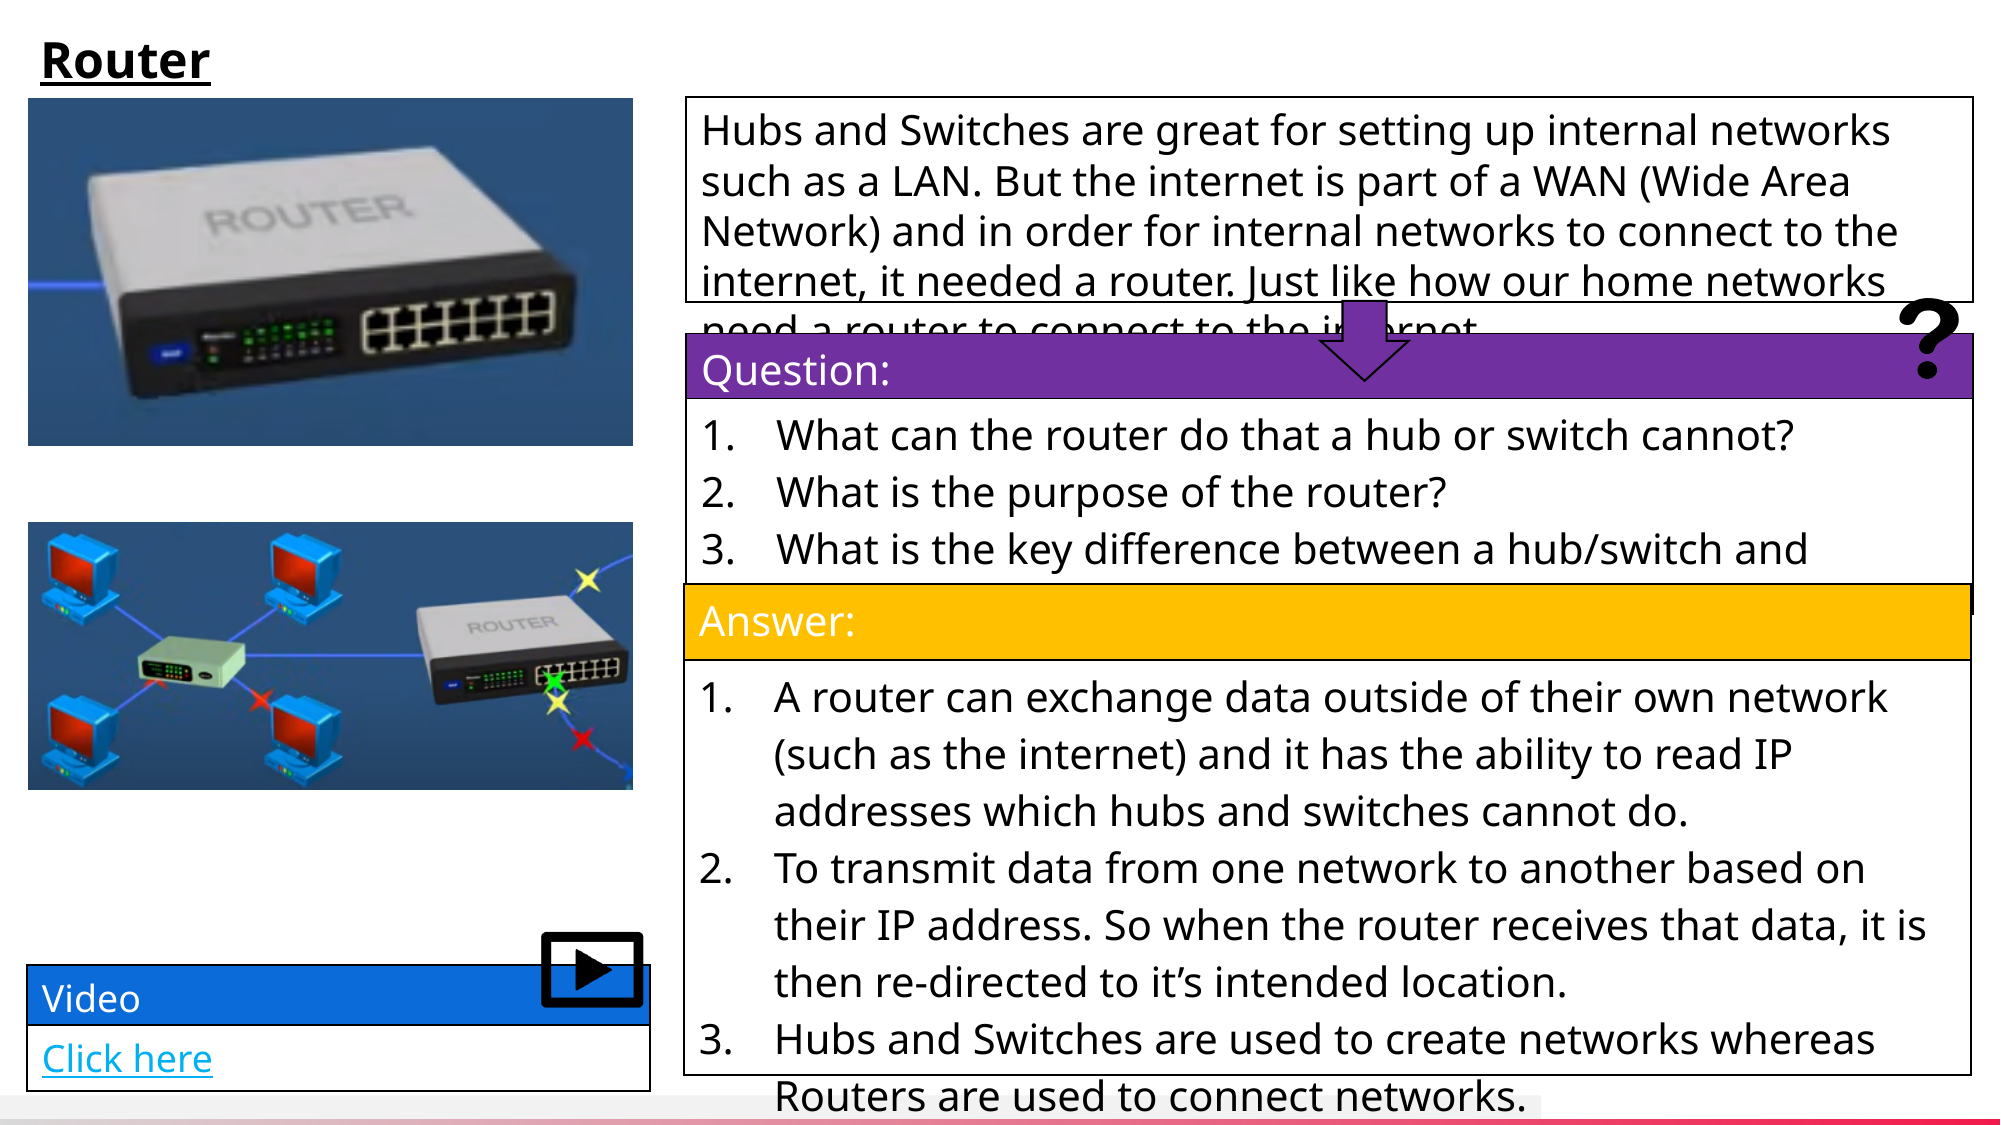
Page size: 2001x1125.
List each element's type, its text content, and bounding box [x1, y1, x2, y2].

table_header Answer: [685, 585, 1970, 659]
text_box [1317, 299, 1412, 383]
picture [28, 98, 633, 446]
text_box Router [25, 21, 1095, 96]
picture [531, 909, 653, 1030]
text_box Hubs and Switches are great for setting up internal networks such as a LAN. But the internet is part of a WAN (Wide Area Network) and in order for internal networks to connect to the internet, it needed a router. Just like how our home networks need a router to connect to the internet. [685, 96, 1974, 303]
table_cell Click here [28, 1026, 649, 1090]
picture [1884, 298, 1974, 379]
table_cell A router can exchange data outside of their own network (such as the internet) and it has the ability to read IP addresses which hubs and switches cannot do. To transmit data from one network to another based on their IP address. So when the router receives that data, it is then re-directed to it’s intended location. Hubs and Switches are used to create networks whereas Routers are used to connect networks. [685, 661, 1970, 1074]
table_header Question: [687, 334, 1972, 398]
table_cell What can the router do that a hub or switch cannot? What is the purpose of the router? What is the key difference between a hub/switch and router? [687, 399, 1972, 583]
table_header Video [28, 966, 531, 1024]
picture [28, 522, 633, 790]
